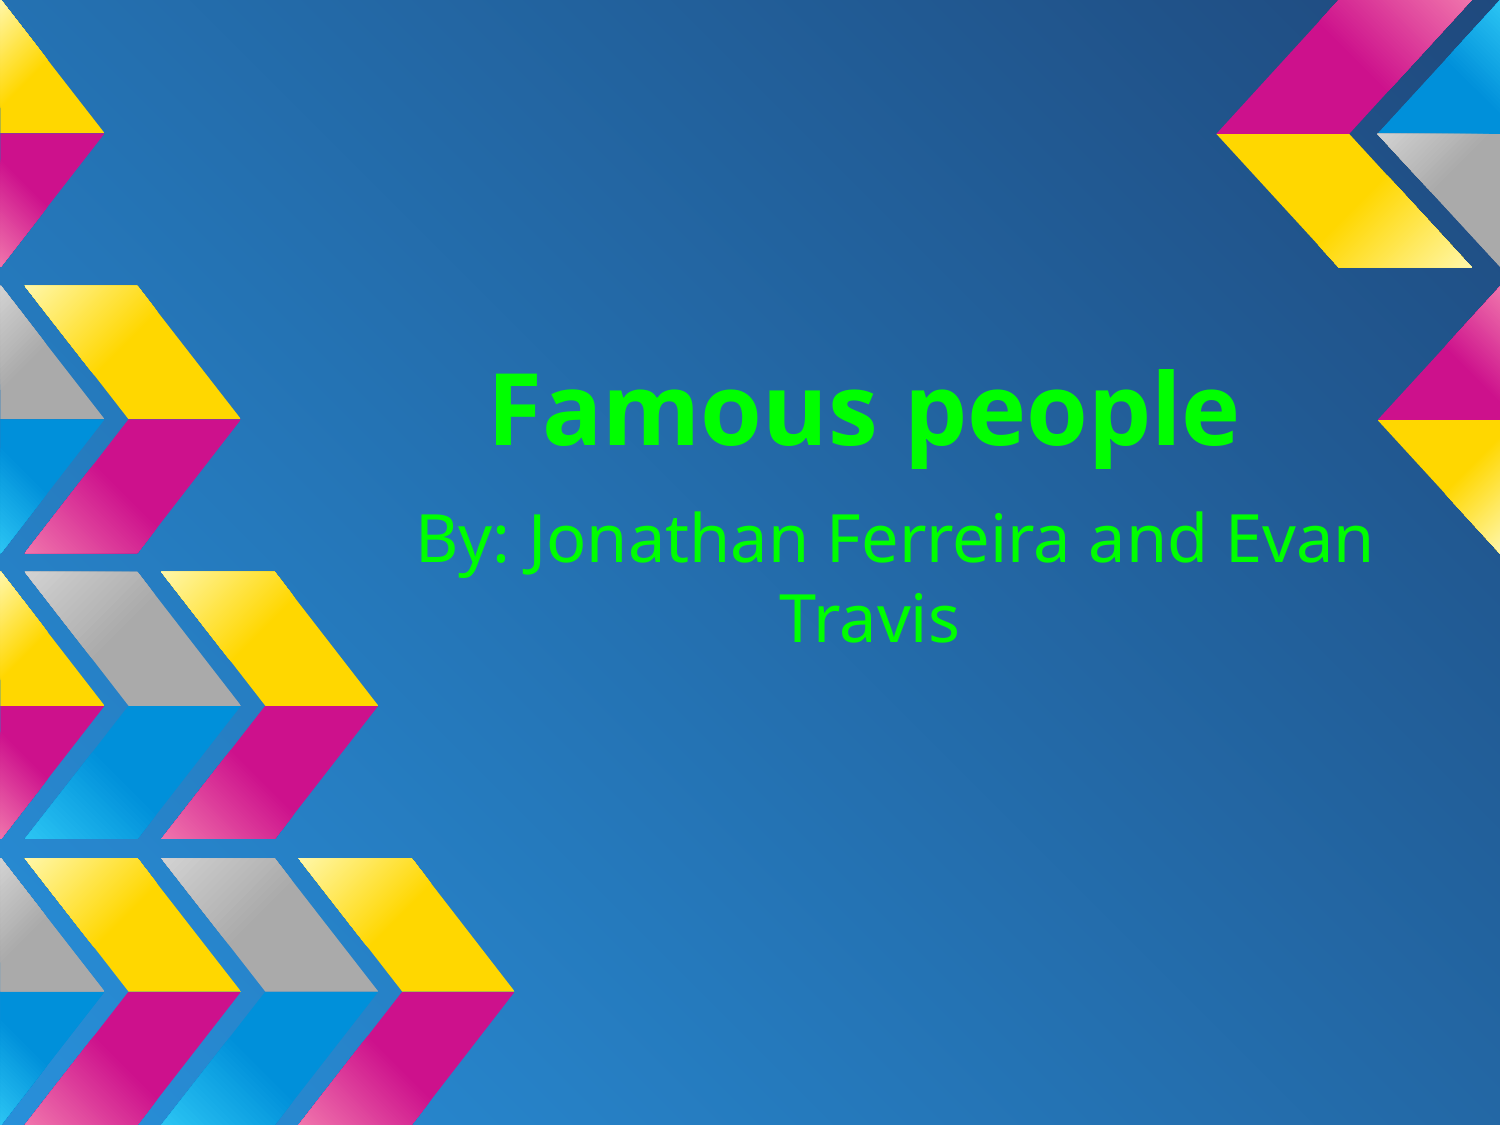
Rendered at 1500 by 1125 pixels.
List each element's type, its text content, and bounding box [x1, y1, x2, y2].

title Famous people [327, 239, 1378, 481]
subtitle By: Jonathan Ferreira and Evan Travis [345, 480, 1396, 672]
